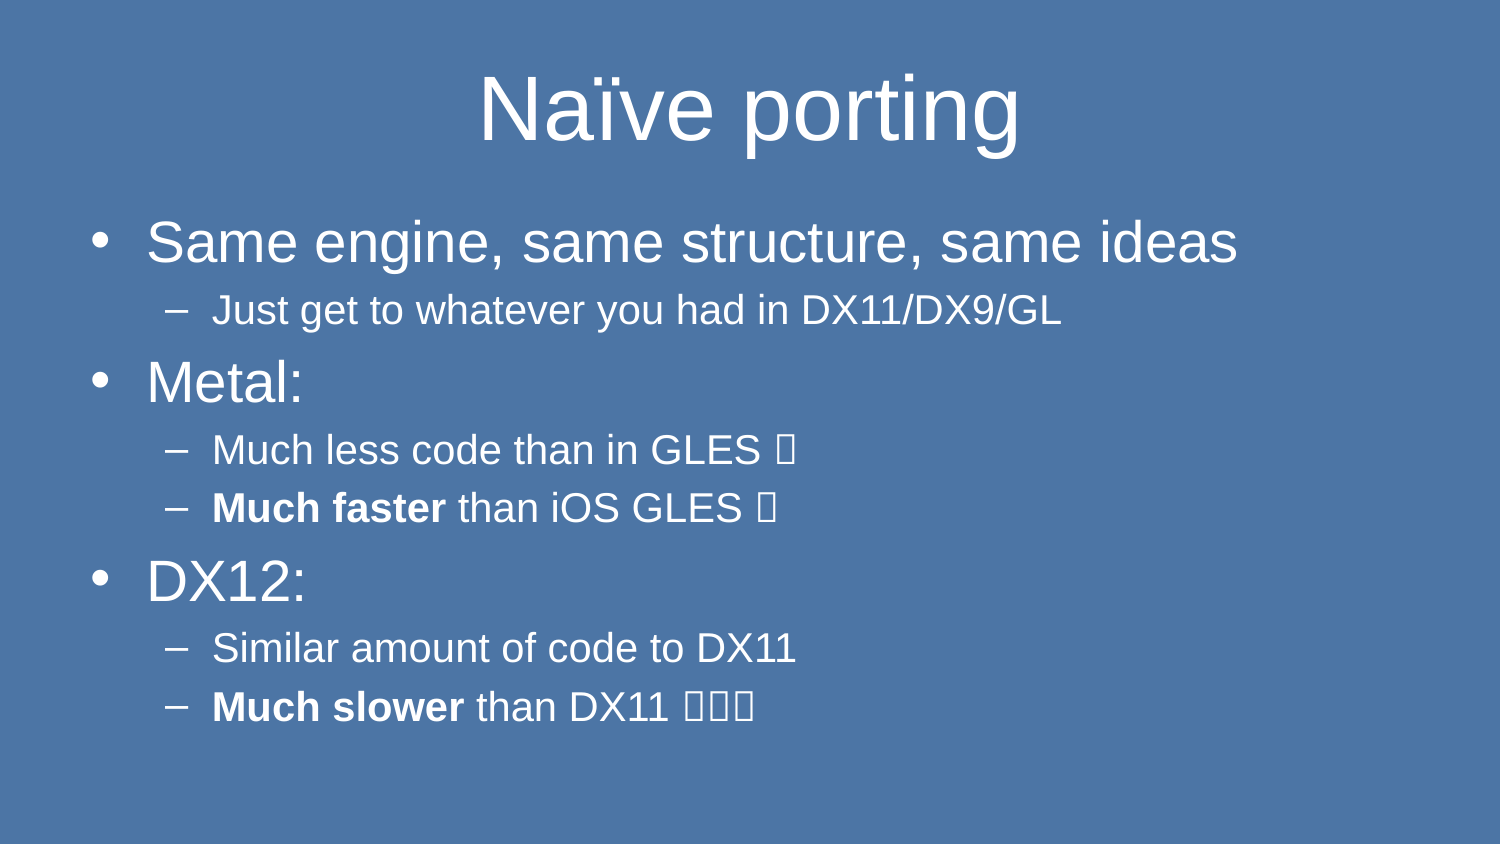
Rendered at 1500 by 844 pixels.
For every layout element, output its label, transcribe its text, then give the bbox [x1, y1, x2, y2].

title Naïve porting [74, 33, 1426, 175]
list Same engine, same structure, same ideas Just get to whatever you had in DX11/DX9/GL Metal: Much less code than in GLES  Much faster than iOS GLES  DX12: Similar amount of code to DX11 Much slower than DX11  [74, 196, 1426, 754]
